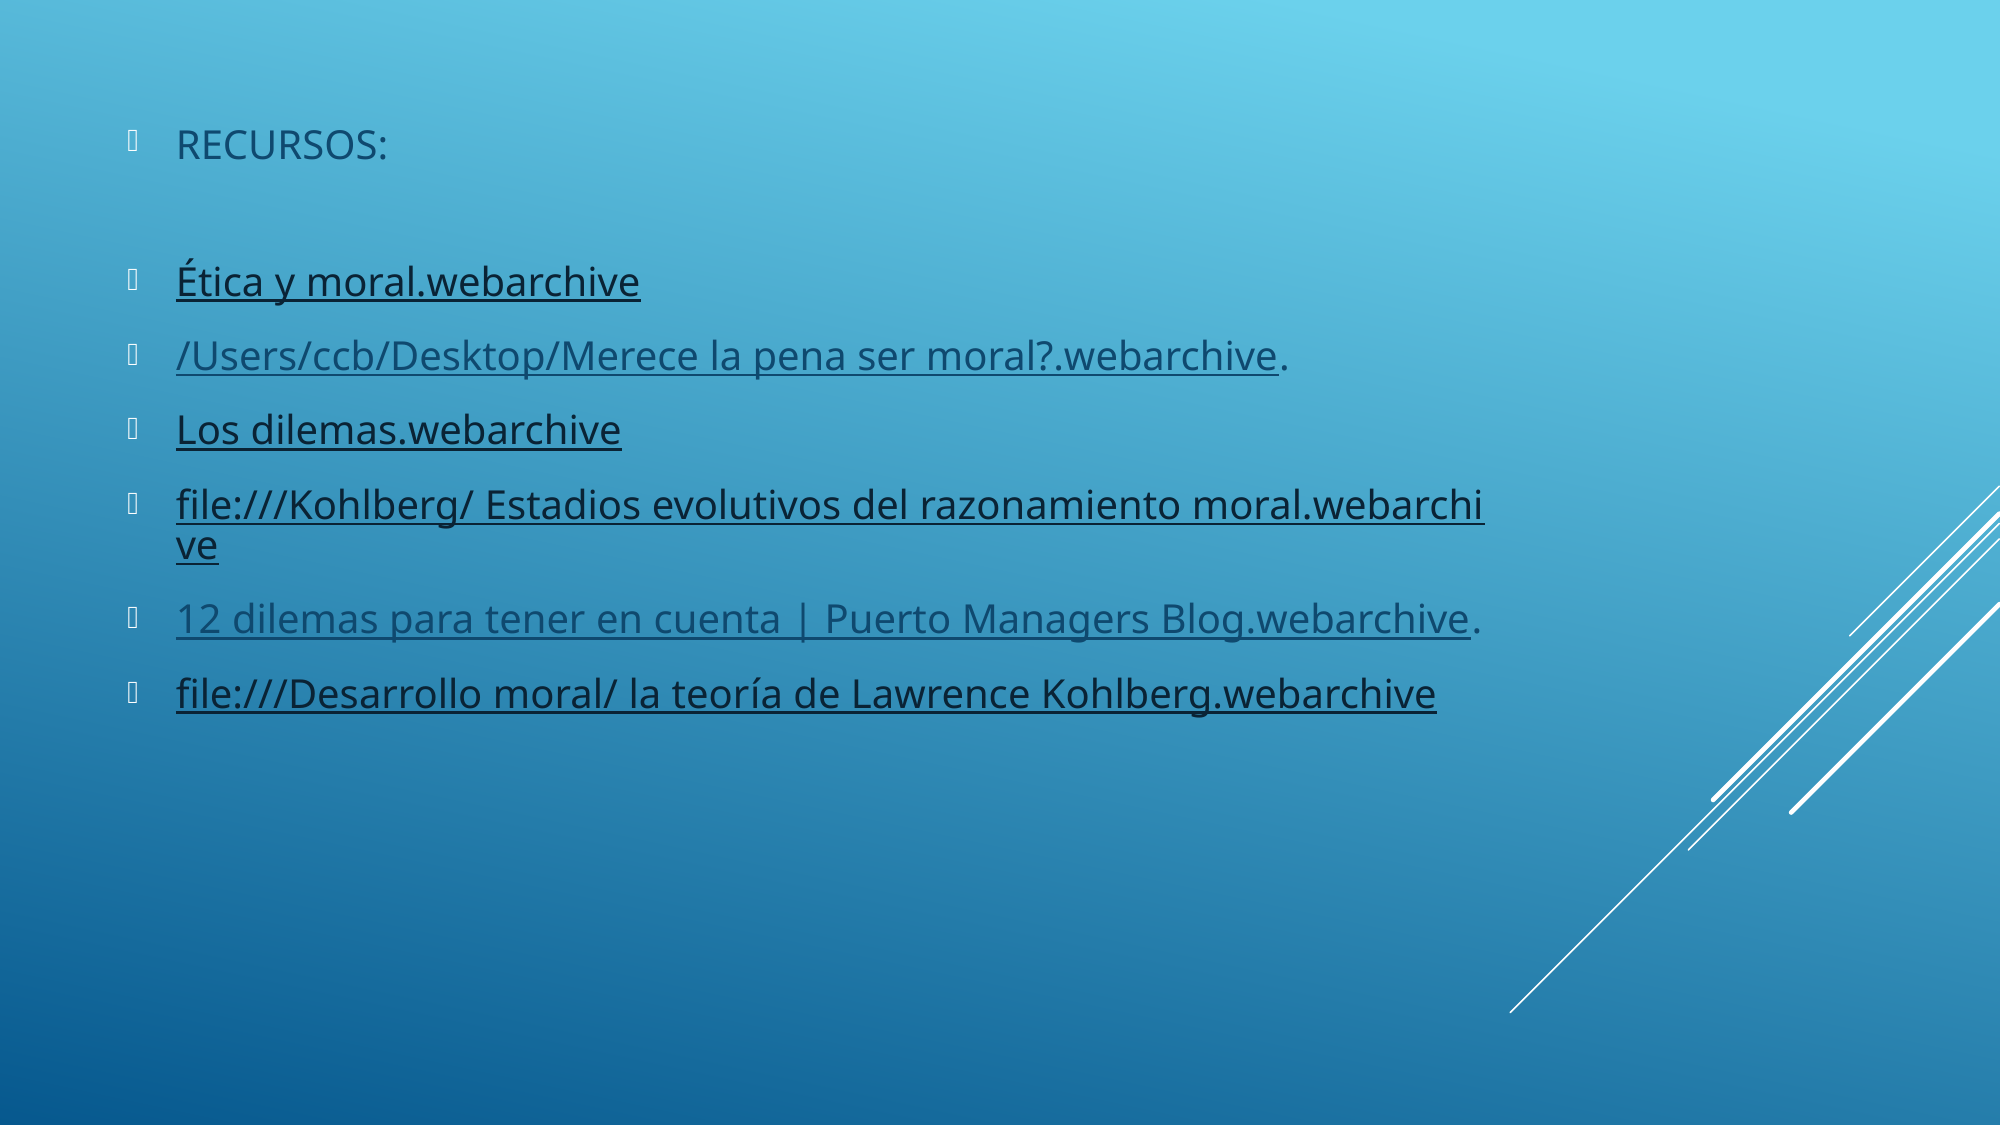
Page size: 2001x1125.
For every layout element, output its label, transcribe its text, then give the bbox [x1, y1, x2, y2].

list RECURSOS: Ética y moral.webarchive /Users/ccb/Desktop/Merece la pena ser moral?.webarchive. Los dilemas.webarchive file:///Kohlberg/ Estadios evolutivos del razonamiento moral.webarchive 12 dilemas para tener en cuenta | Puerto Managers Blog.webarchive. file:///Desarrollo moral/ la teoría de Lawrence Kohlberg.webarchive [112, 112, 1513, 706]
